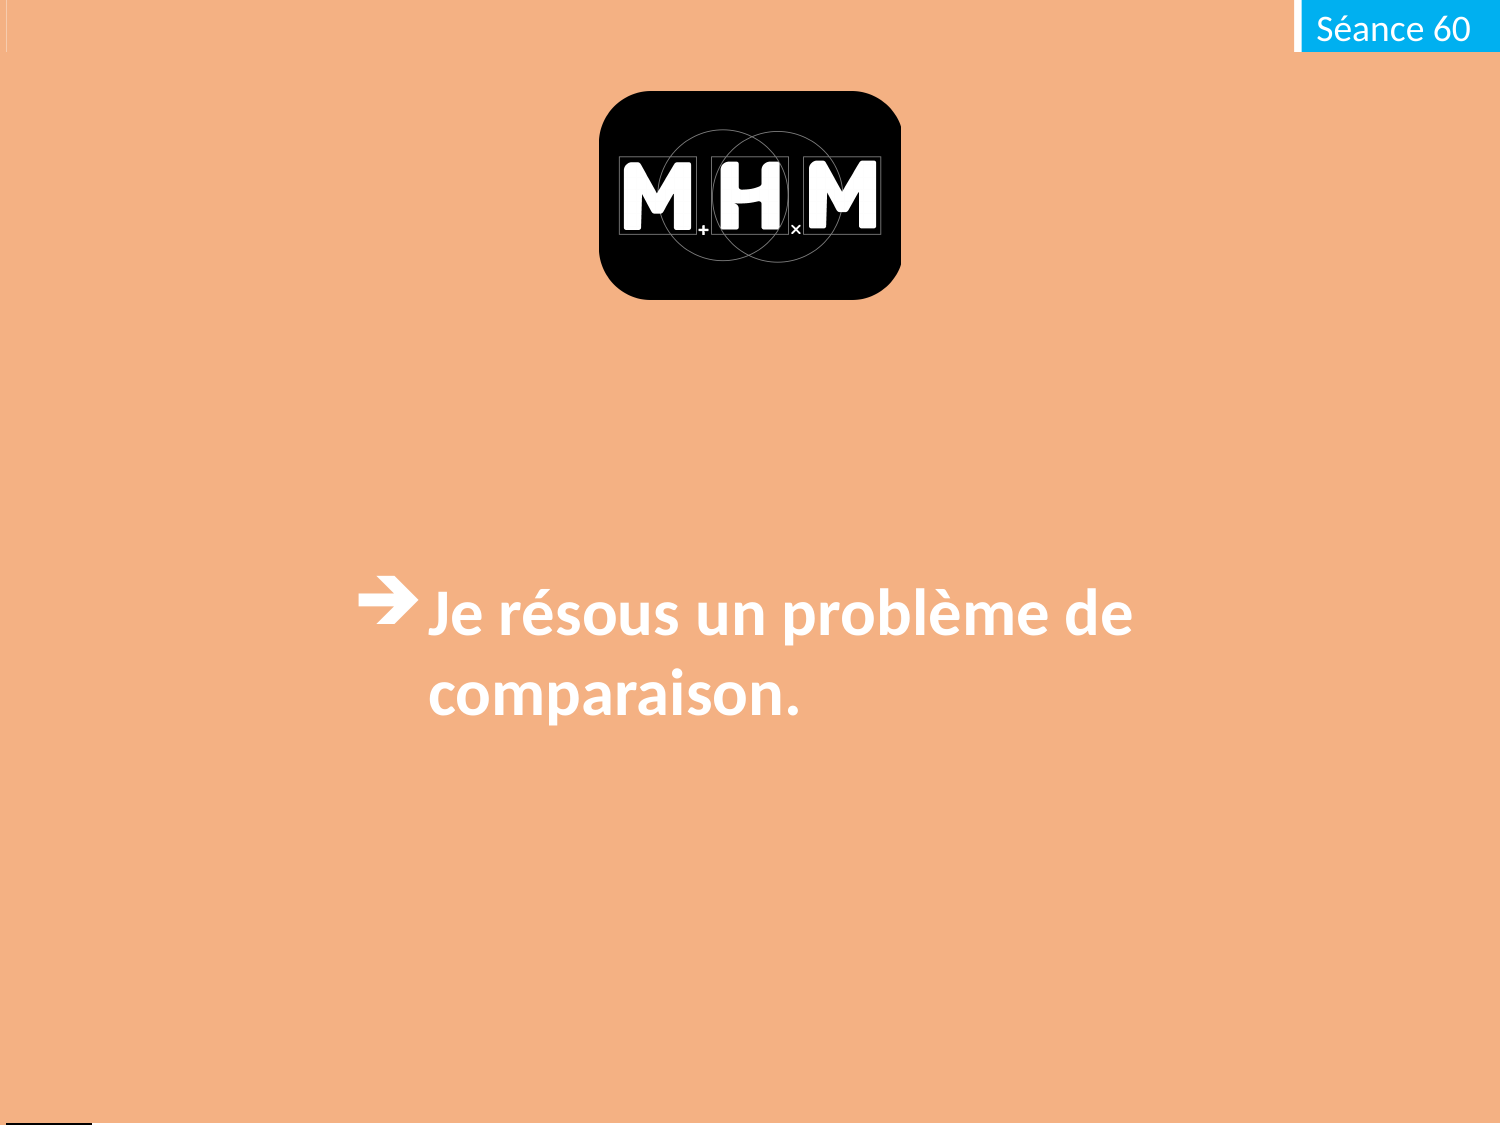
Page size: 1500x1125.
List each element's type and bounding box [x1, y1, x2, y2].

text_box [0, 52, 1500, 1123]
